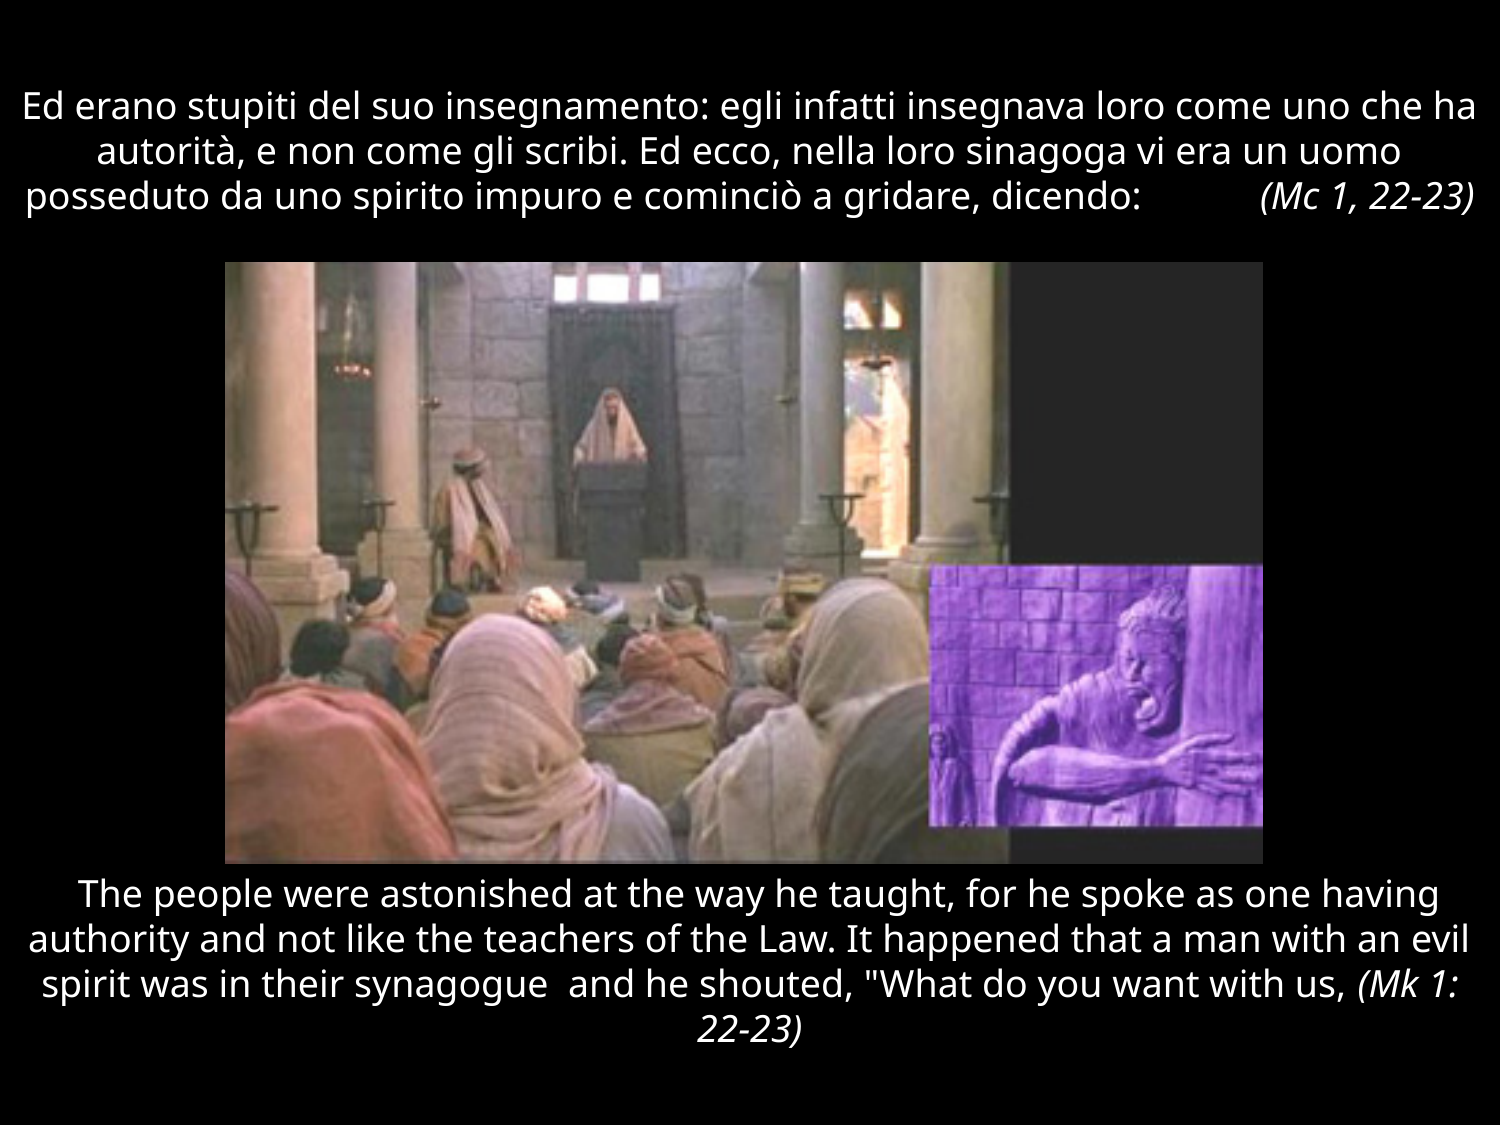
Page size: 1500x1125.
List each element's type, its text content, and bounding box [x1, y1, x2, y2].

text_box Ed erano stupiti del suo insegnamento: egli infatti insegnava loro come uno che ha autorità, e non come gli scribi. Ed ecco, nella loro sinagoga vi era un uomo posseduto da uno spirito impuro e cominciò a gridare, dicendo: (Mc 1, 22-23) [0, 74, 1500, 225]
text_box The people were astonished at the way he taught, for he spoke as one having authority and not like the teachers of the Law. It happened that a man with an evil spirit was in their synagogue and he shouted, "What do you want with us, (Mk 1: 22-23) [0, 862, 1500, 1058]
picture [224, 262, 1263, 864]
